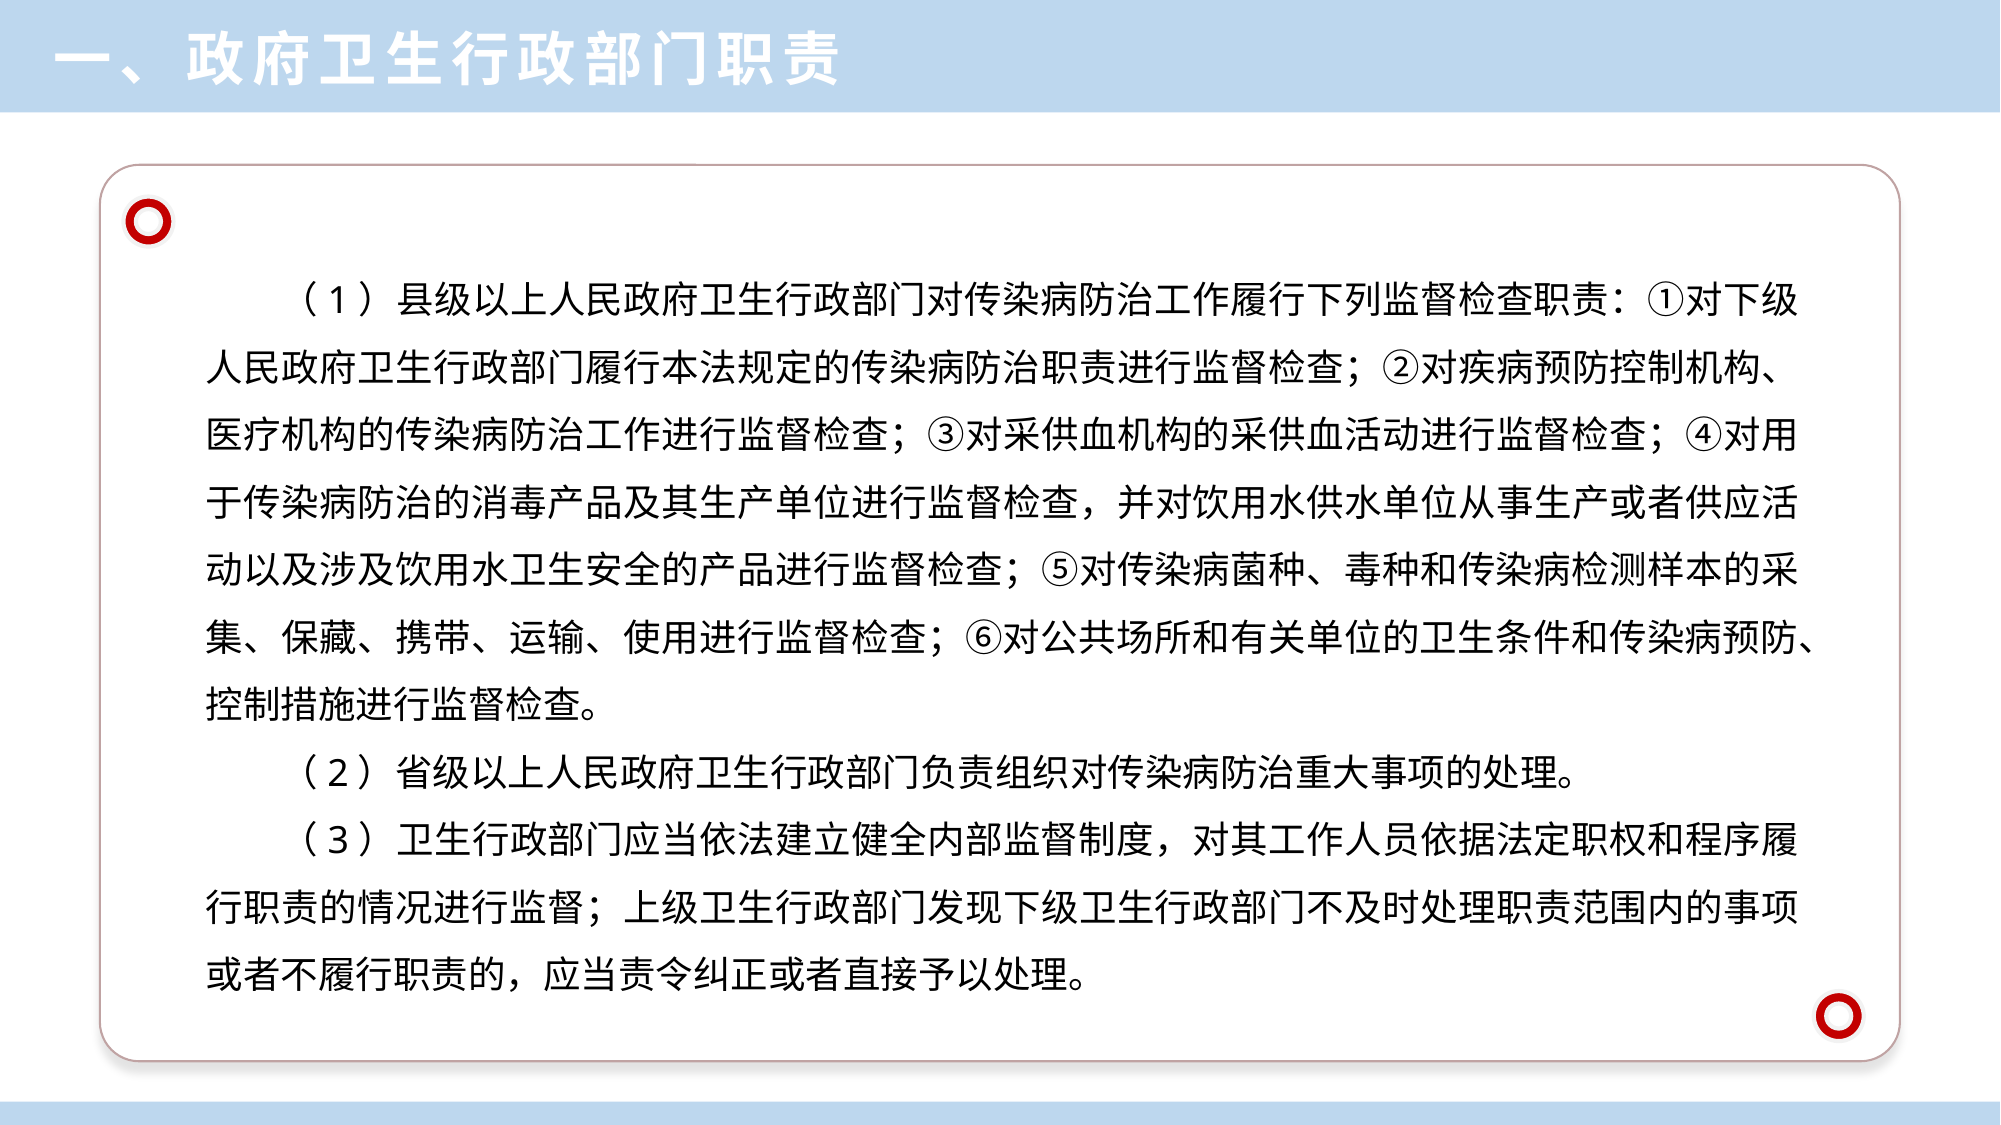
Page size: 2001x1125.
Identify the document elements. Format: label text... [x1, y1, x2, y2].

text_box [99, 164, 1900, 1062]
text_box 一、政府卫生行政部门职责 [41, 16, 854, 98]
